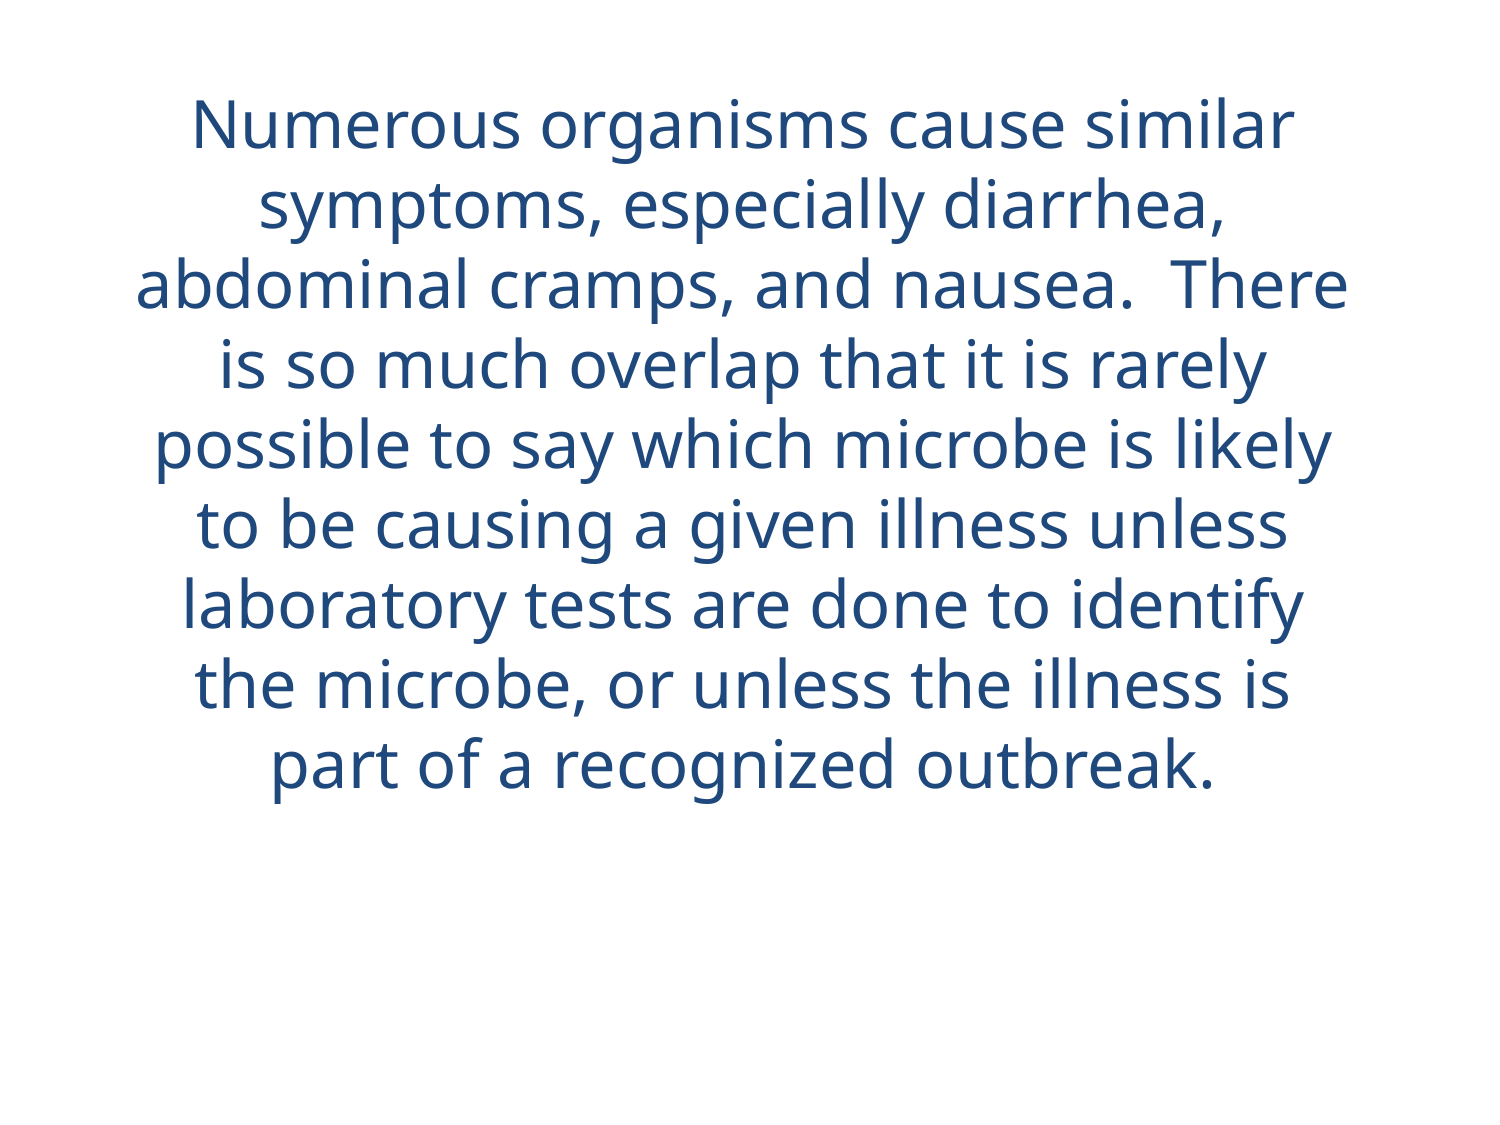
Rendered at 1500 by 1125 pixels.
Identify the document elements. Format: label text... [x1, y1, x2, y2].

text_box Numerous organisms cause similar symptoms, especially diarrhea, abdominal cramps, and nausea. There is so much overlap that it is rarely possible to say which microbe is likely to be causing a given illness unless laboratory tests are done to identify the microbe, or unless the illness is part of a recognized outbreak. [112, 74, 1375, 810]
